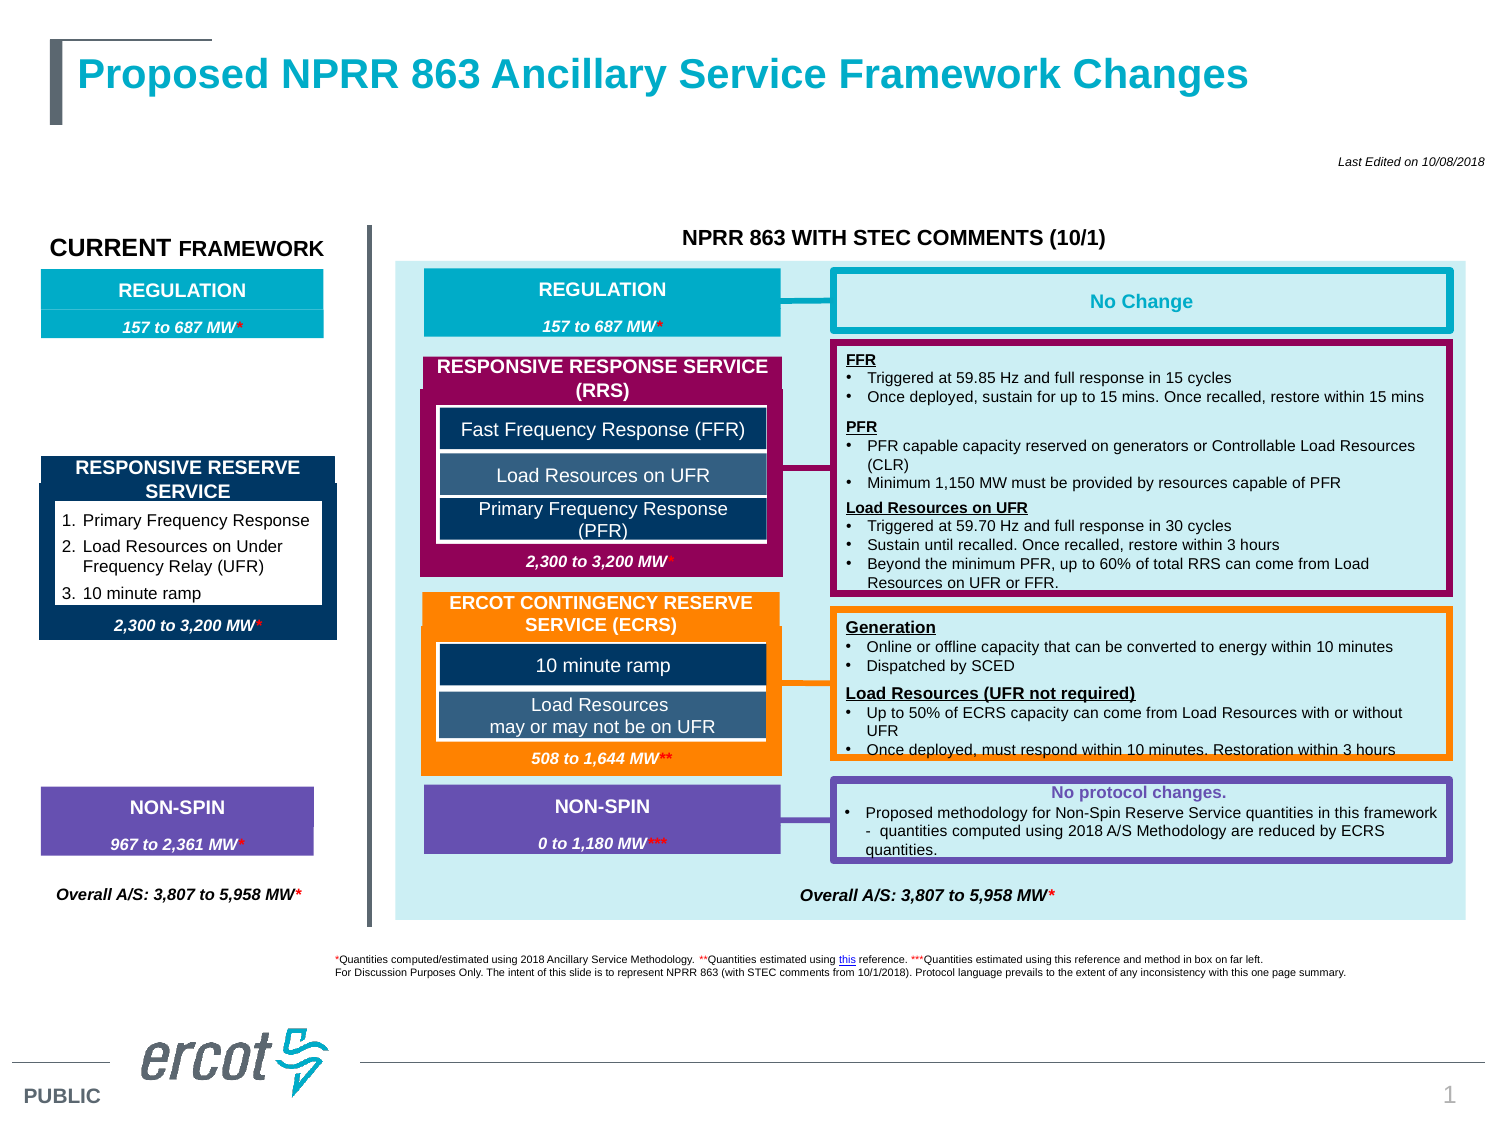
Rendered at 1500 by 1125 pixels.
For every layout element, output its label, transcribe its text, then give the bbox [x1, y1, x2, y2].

text_box Regulation [422, 266, 783, 306]
text_box Overall A/S: 3,807 to 5,958 MW* [40, 880, 317, 908]
slide_number 1 [1412, 1076, 1488, 1112]
text_box Regulation [39, 267, 325, 308]
text_box Load Resources may or may not be on UFR [437, 689, 768, 740]
text_box 2,300 to 3,200 MW* [423, 542, 781, 574]
text_box 10 minute ramp [438, 642, 768, 688]
text_box Responsive Response Service (RRS) [421, 355, 784, 400]
text_box *Quantities computed/estimated using 2018 Ancillary Service Methodology. **Quantities estimated using this reference. ***Quantities estimated using this reference and method in box on far left. For Discussion Purposes Only. The intent of this slide is to represent NPRR 863 (with STEC comments from 10/1/2018). Protocol language prevails to the extent of any inconsistency with this one page summary. [320, 945, 1475, 987]
text_box 157 to 687 MW* [39, 308, 326, 340]
text_box [426, 636, 776, 740]
text_box 508 to 1,644 MW** [426, 740, 777, 772]
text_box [40, 779, 1451, 861]
title Proposed NPRR 863 Ancillary Service Framework Changes [62, 39, 1450, 125]
text_box [426, 400, 777, 542]
text_box Load Resources on UFR [438, 451, 769, 496]
text_box 157 to 687 MW* [422, 306, 783, 339]
text_box NPRR 863 With STEC Comments (10/1) [583, 216, 1212, 258]
text_box Last Edited on 10/08/2018 [1323, 146, 1500, 177]
text_box Generation Online or offline capacity that can be converted to energy within 10 minutes Dispatched by SCED Load Resources (UFR not required) Up to 50% of ECRS capacity can come from Load Resources with or without UFR Once deployed, must respond within 10 minutes. Restoration within 3 hours [831, 607, 1452, 759]
picture [137, 1024, 332, 1100]
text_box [40, 456, 335, 641]
text_box No Change [831, 268, 1452, 333]
text_box [393, 259, 1468, 922]
text_box Current Framework [23, 222, 351, 271]
text_box Fast Frequency Response (FFR) [438, 406, 768, 451]
text_box FFR Triggered at 59.85 Hz and full response in 15 cycles Once deployed, sustain for up to 15 mins. Once recalled, restore within 15 mins PFR PFR capable capacity reserved on generators or Controllable Load Resources (CLR) Minimum 1,150 MW must be provided by resources capable of PFR Load Resources on UFR Triggered at 59.70 Hz and full response in 30 cycles Sustain until recalled. Once recalled, restore within 3 hours Beyond the minimum PFR, up to 60% of total RRS can come from Load Resources on UFR or FFR. [832, 341, 1452, 595]
text_box Primary Frequency Response (PFR) [438, 496, 769, 542]
text_box ERCOT Contingency Reserve Service (ECRS) [420, 590, 782, 636]
text_box Overall A/S: 3,807 to 5,958 MW* [423, 880, 1431, 909]
